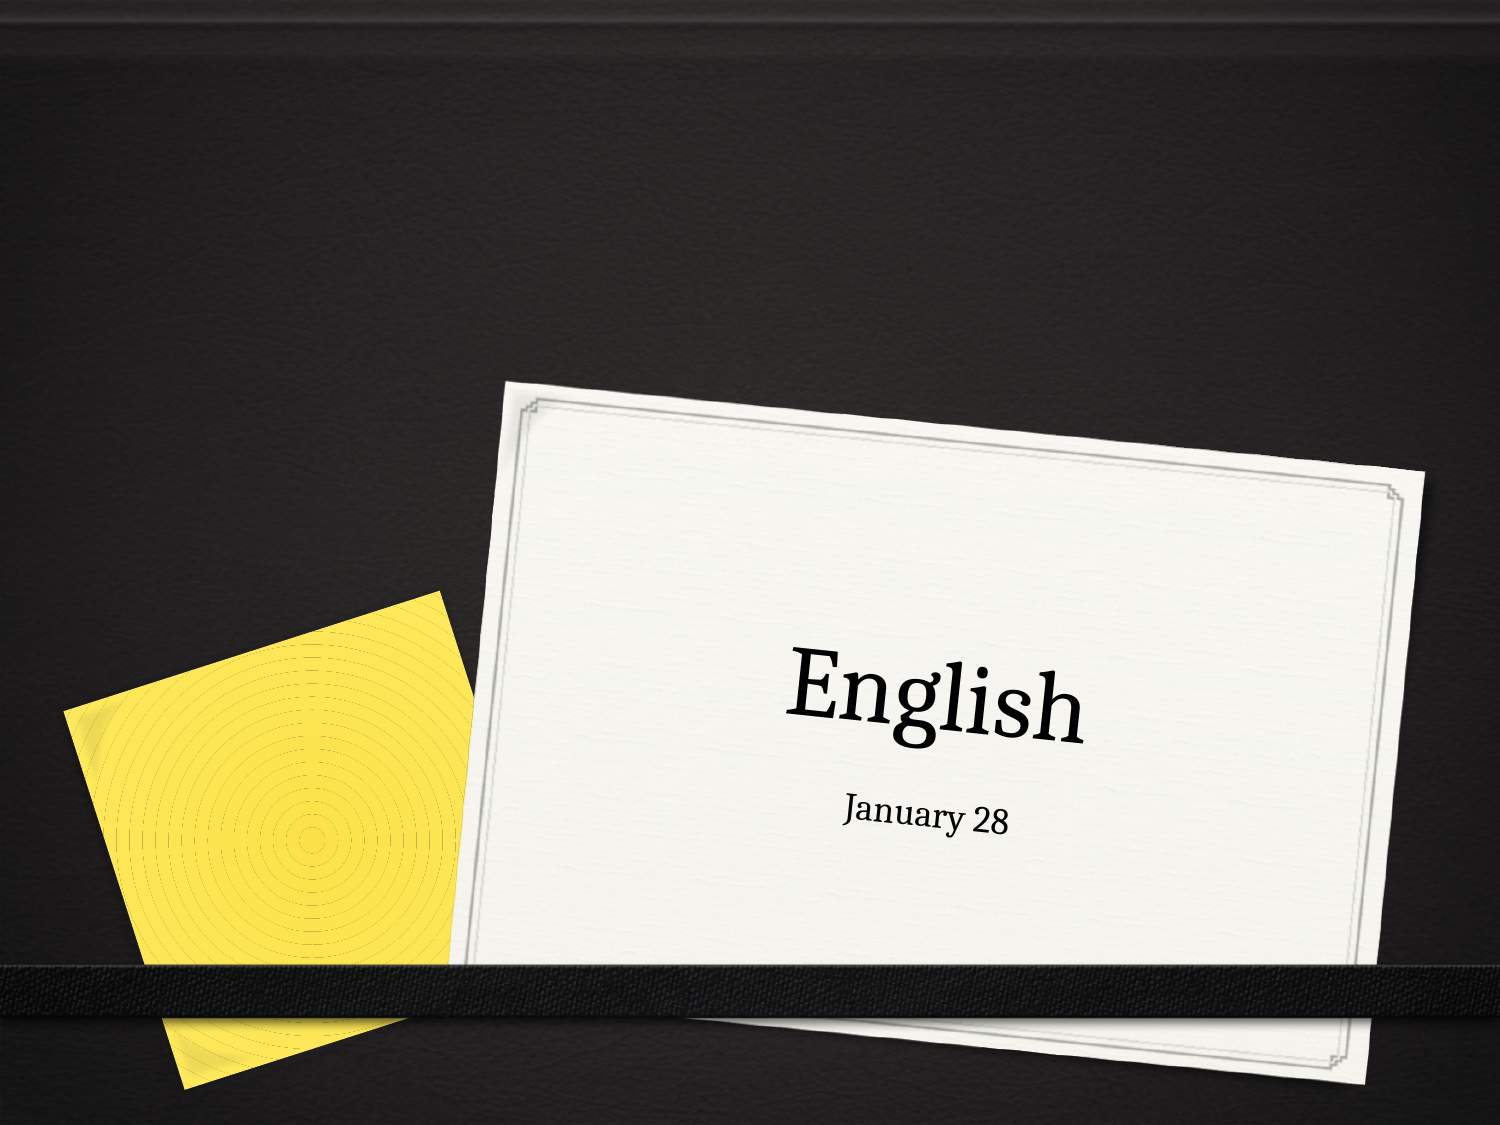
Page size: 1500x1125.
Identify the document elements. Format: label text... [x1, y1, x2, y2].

picture [0, 379, 1500, 1102]
subtitle January 28 [518, 740, 1326, 994]
picture [69, 693, 157, 788]
title English [536, 453, 1355, 798]
